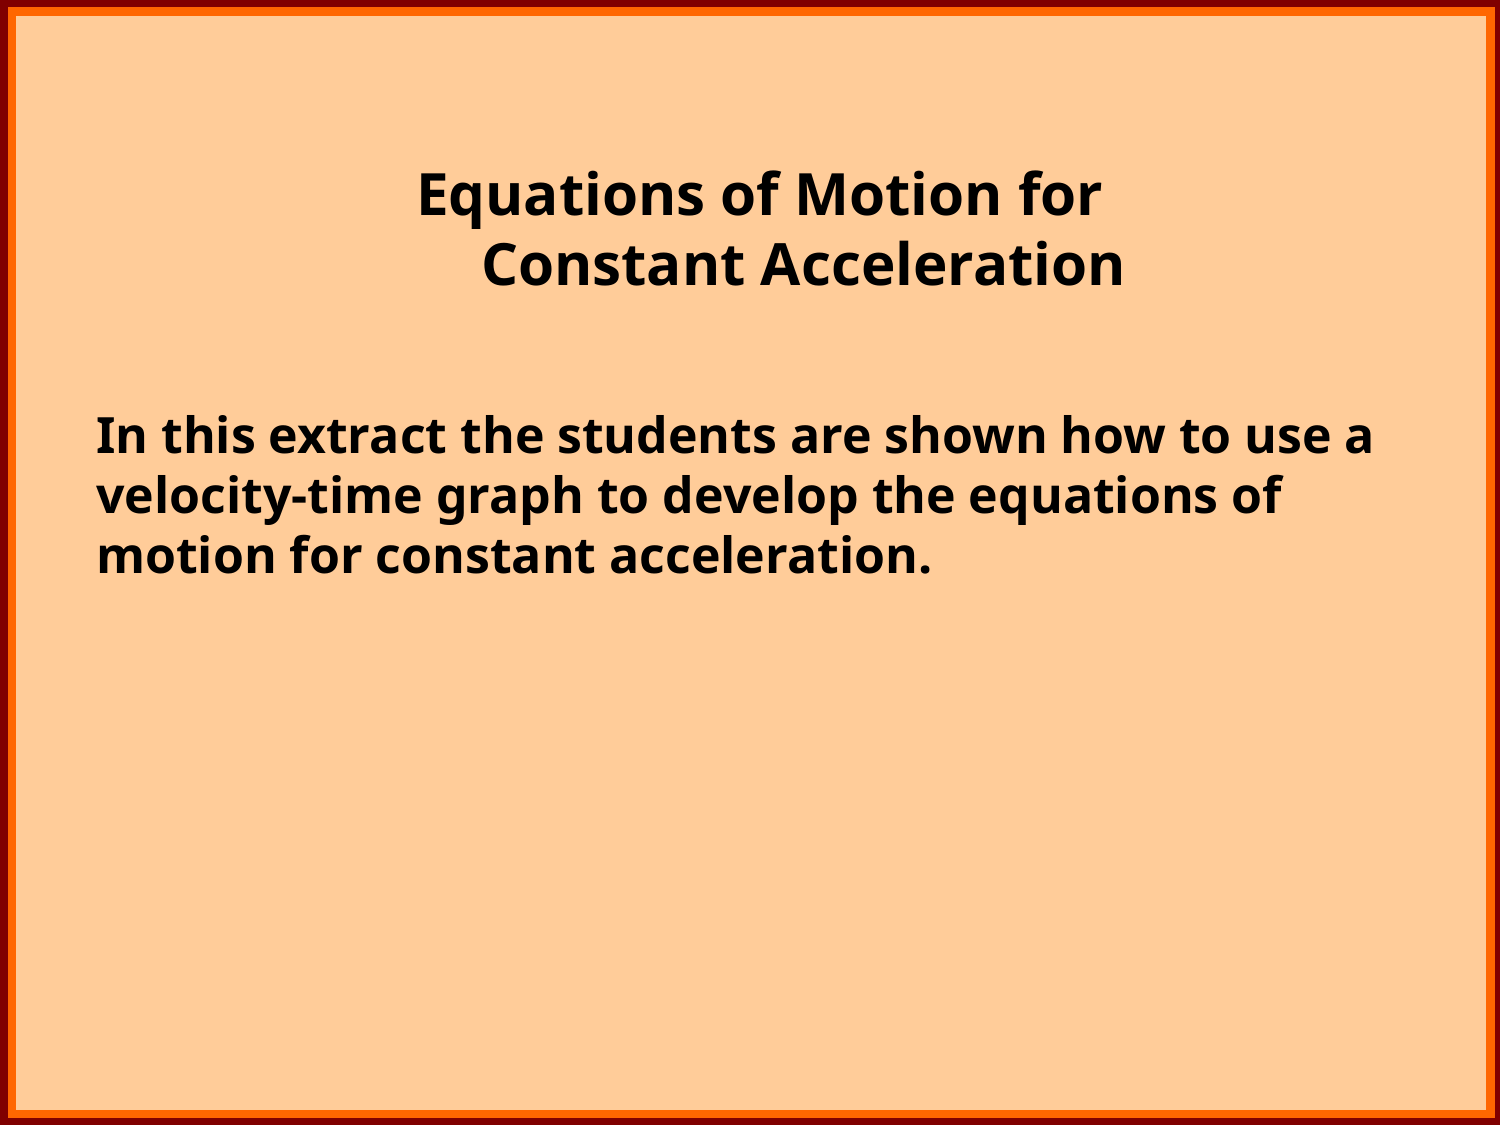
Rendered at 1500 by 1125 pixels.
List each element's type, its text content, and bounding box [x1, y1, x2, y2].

text_box In this extract the students are shown how to use a velocity-time graph to develop the equations of motion for constant acceleration. [81, 395, 1419, 591]
text_box Equations of Motion for Constant Acceleration [312, 149, 1208, 305]
